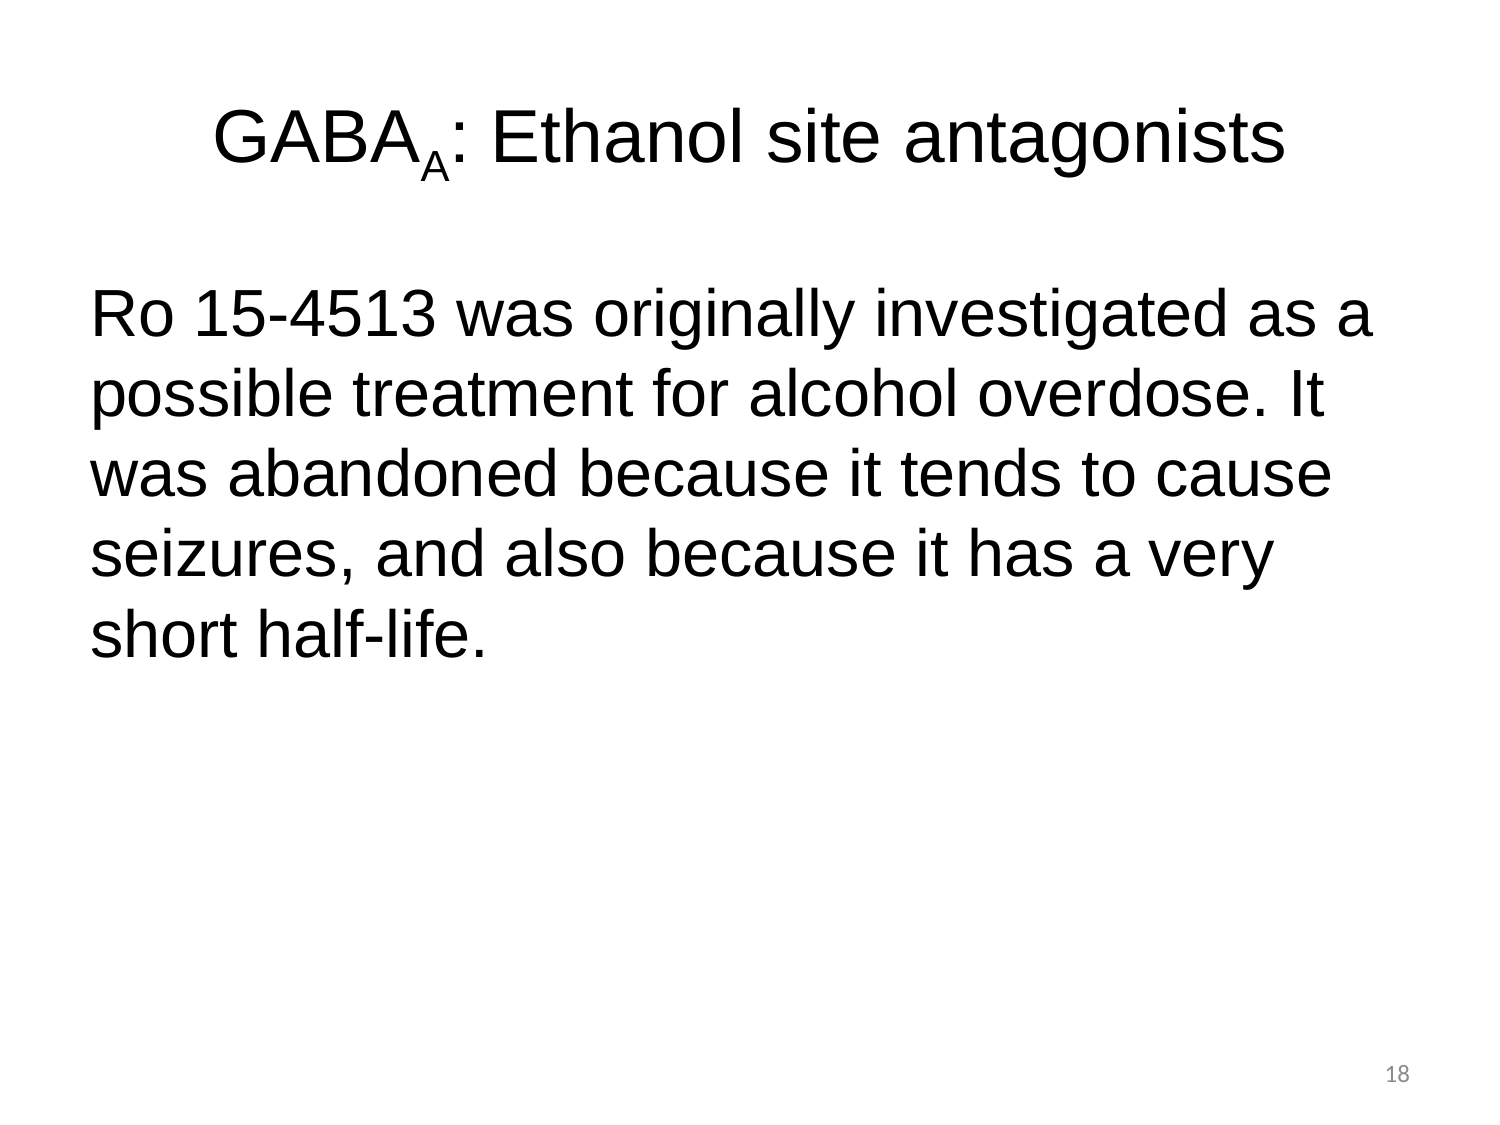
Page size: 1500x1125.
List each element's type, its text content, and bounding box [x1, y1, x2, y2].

slide_number 18 [1074, 1042, 1425, 1103]
list Ro 15-4513 was originally investigated as a possible treatment for alcohol overdose. It was abandoned because it tends to cause seizures, and also because it has a very short half-life. [75, 262, 1425, 1005]
title GABAA: Ethanol site antagonists [75, 45, 1425, 233]
